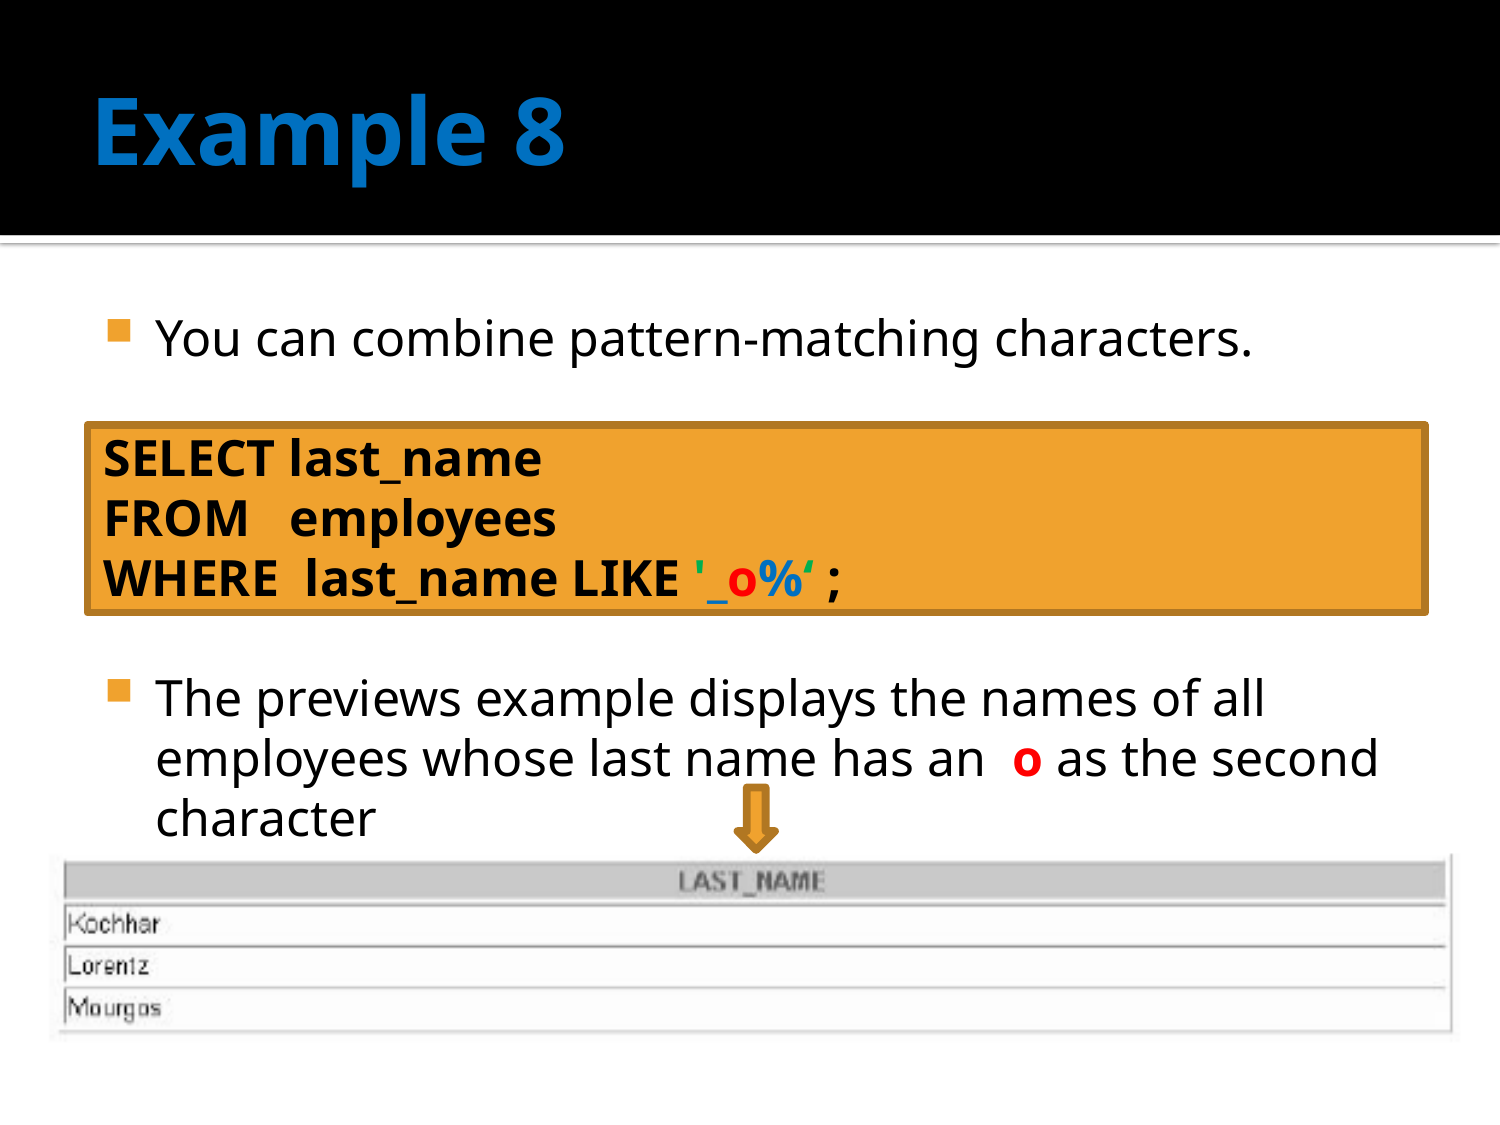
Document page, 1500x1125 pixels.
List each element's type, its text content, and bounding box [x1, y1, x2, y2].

text_box [733, 783, 779, 835]
picture [45, 837, 1475, 1050]
title Example 8 [75, 25, 1425, 231]
list You can combine pattern-matching characters. SELECT last_name FROM employees WHERE last_name LIKE '_o%‘ ; The previews example displays the names of all employees whose last name has an o as the second character [74, 290, 1426, 835]
